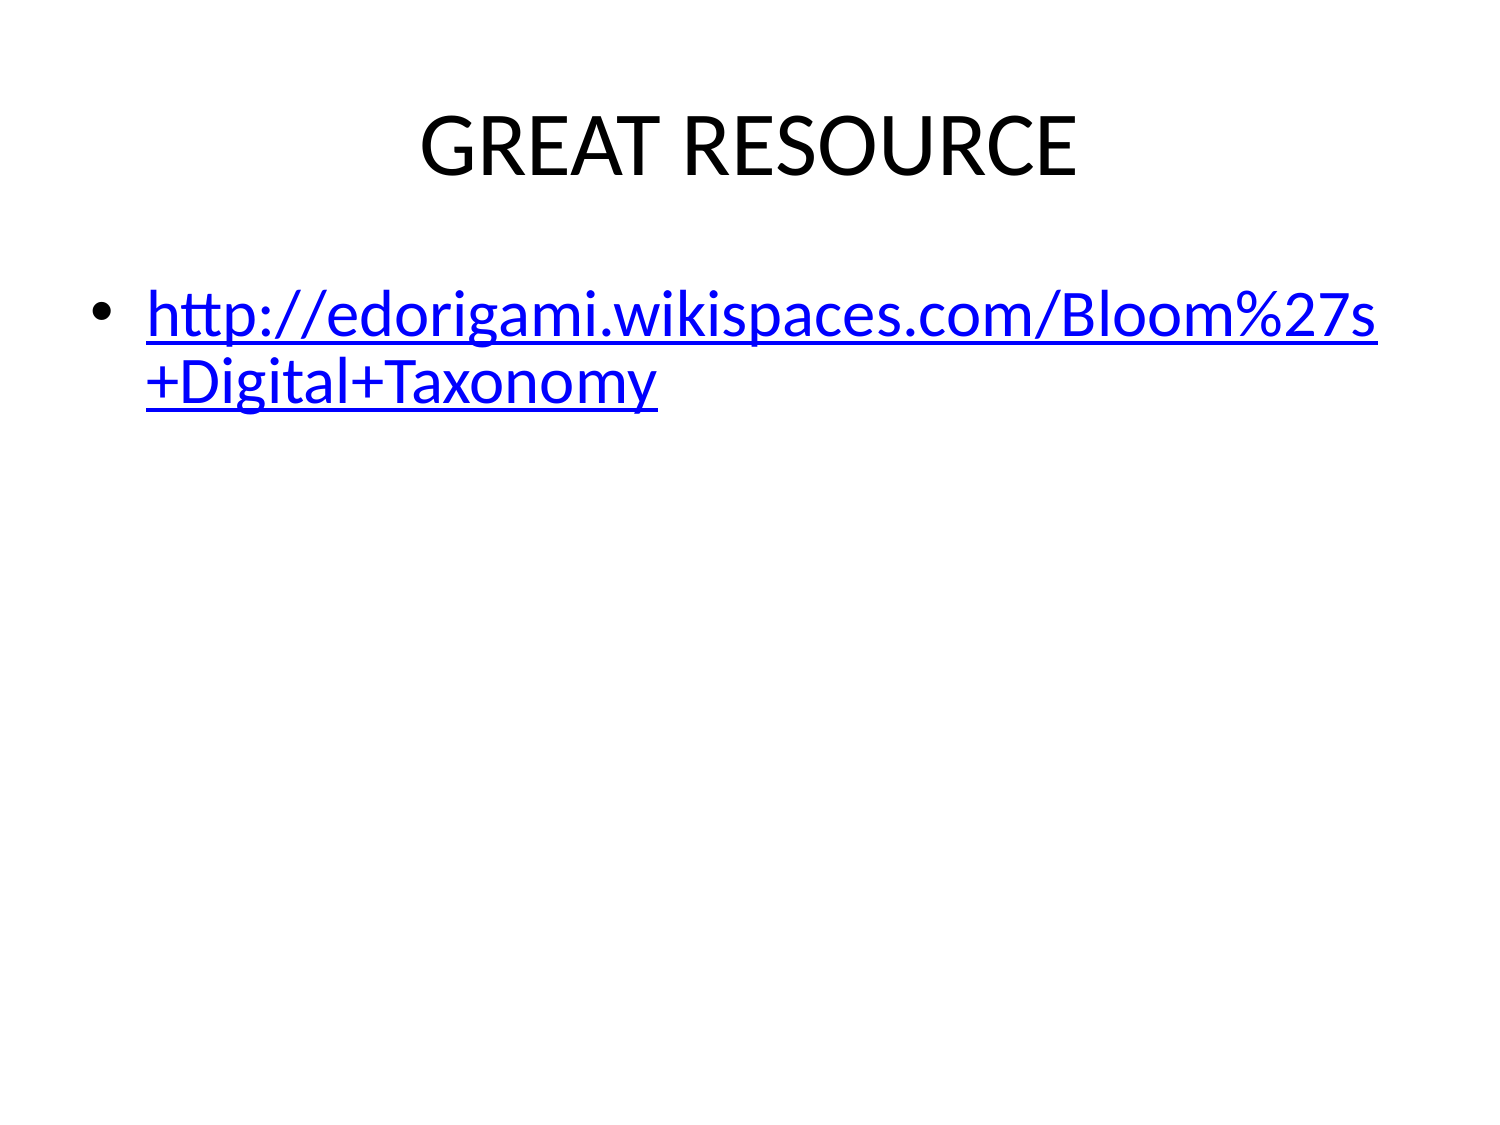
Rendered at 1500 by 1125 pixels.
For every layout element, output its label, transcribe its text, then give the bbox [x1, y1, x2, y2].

list http://edorigami.wikispaces.com/Bloom%27s+Digital+Taxonomy [75, 262, 1425, 1005]
title GREAT RESOURCE [75, 45, 1425, 233]
